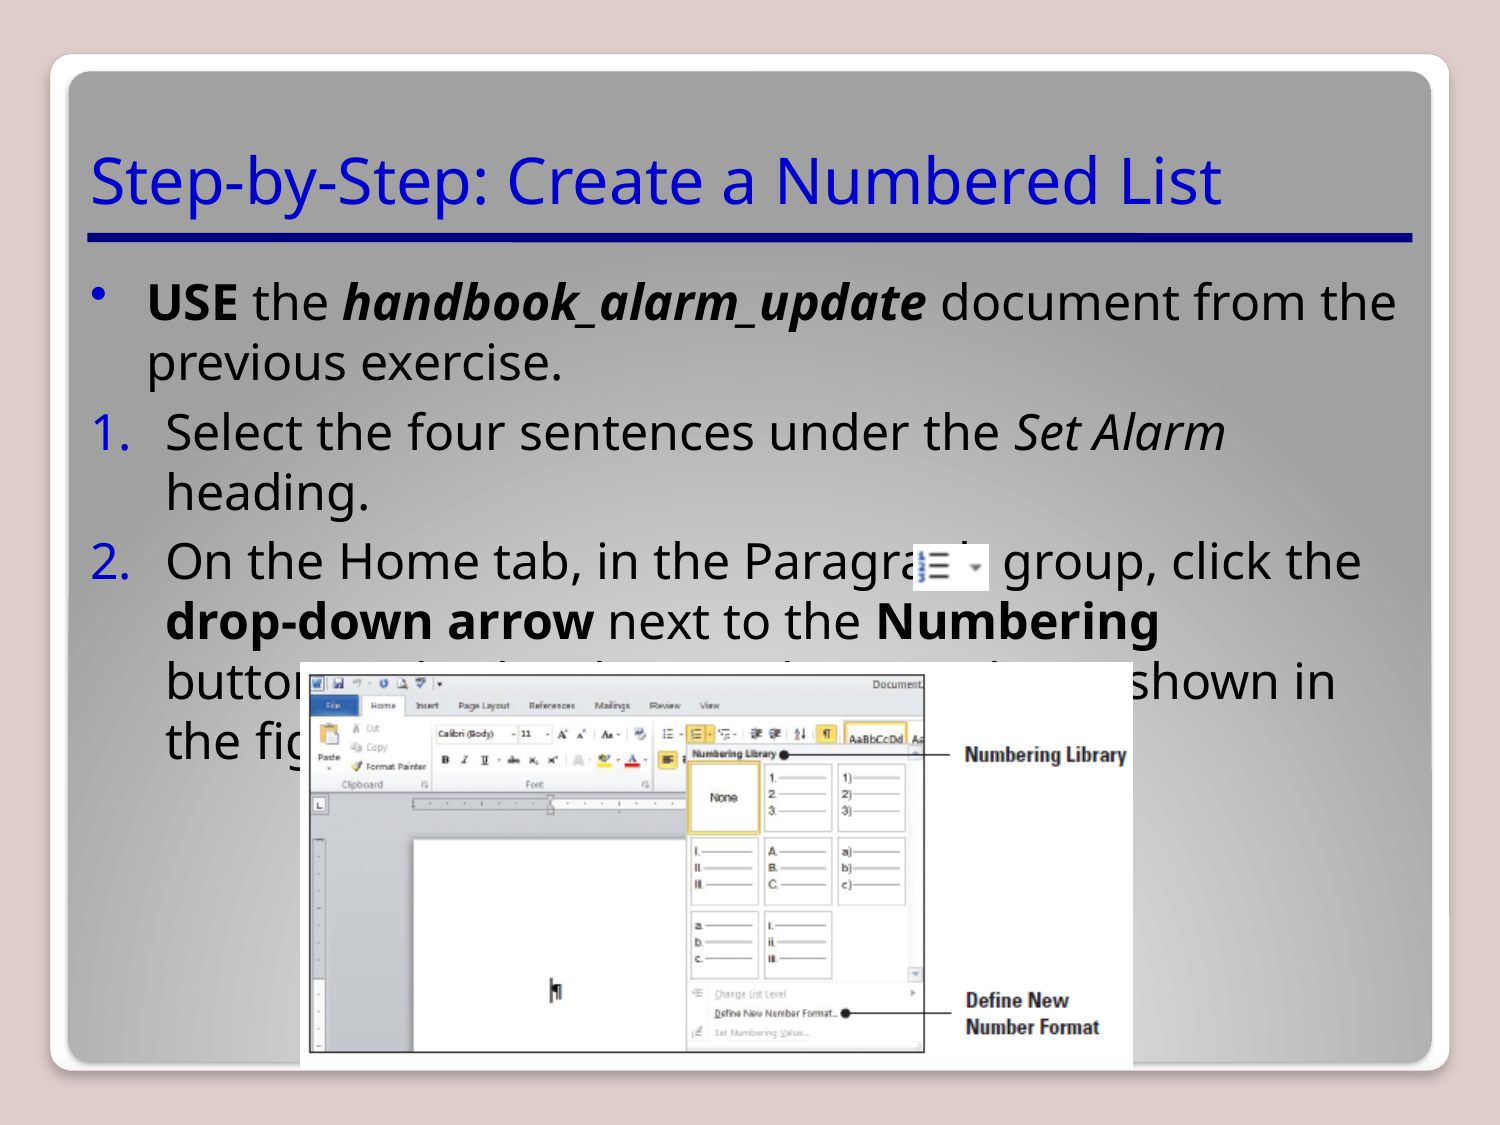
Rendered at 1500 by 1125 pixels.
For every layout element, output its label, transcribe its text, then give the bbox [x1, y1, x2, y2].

picture [912, 544, 989, 591]
title Step-by-Step: Create a Numbered List [74, 74, 1426, 226]
list USE the handbook_alarm_update document from the previous exercise. Select the four sentences under the Set Alarm heading. On the Home tab, in the Paragraph group, click the drop-down arrow next to the Numbering button to display the Numbering Library shown in the figure below. [75, 262, 1425, 1063]
picture [299, 662, 1134, 1069]
